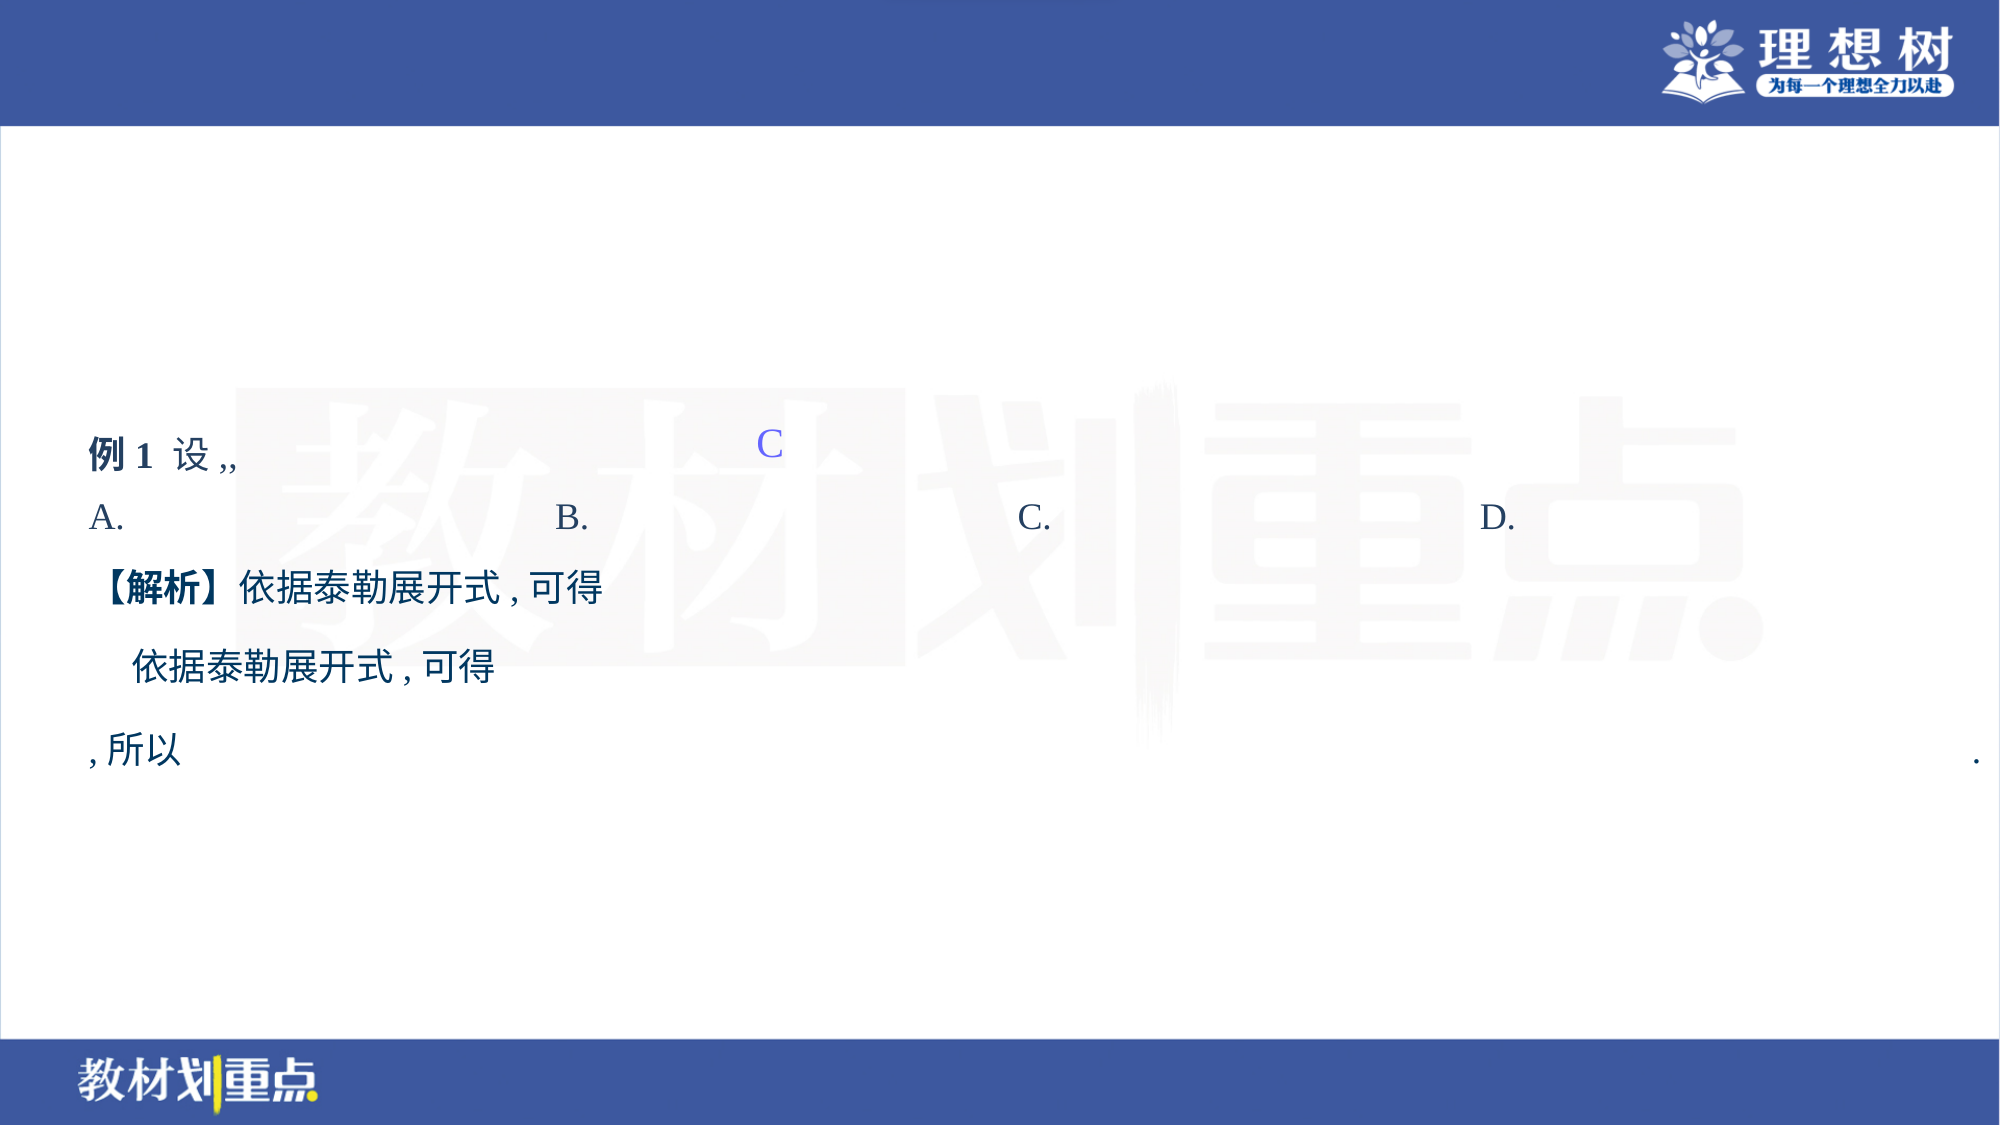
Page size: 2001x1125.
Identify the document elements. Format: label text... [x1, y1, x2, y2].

picture [0, 0, 2000, 1125]
text_box C [741, 413, 800, 464]
